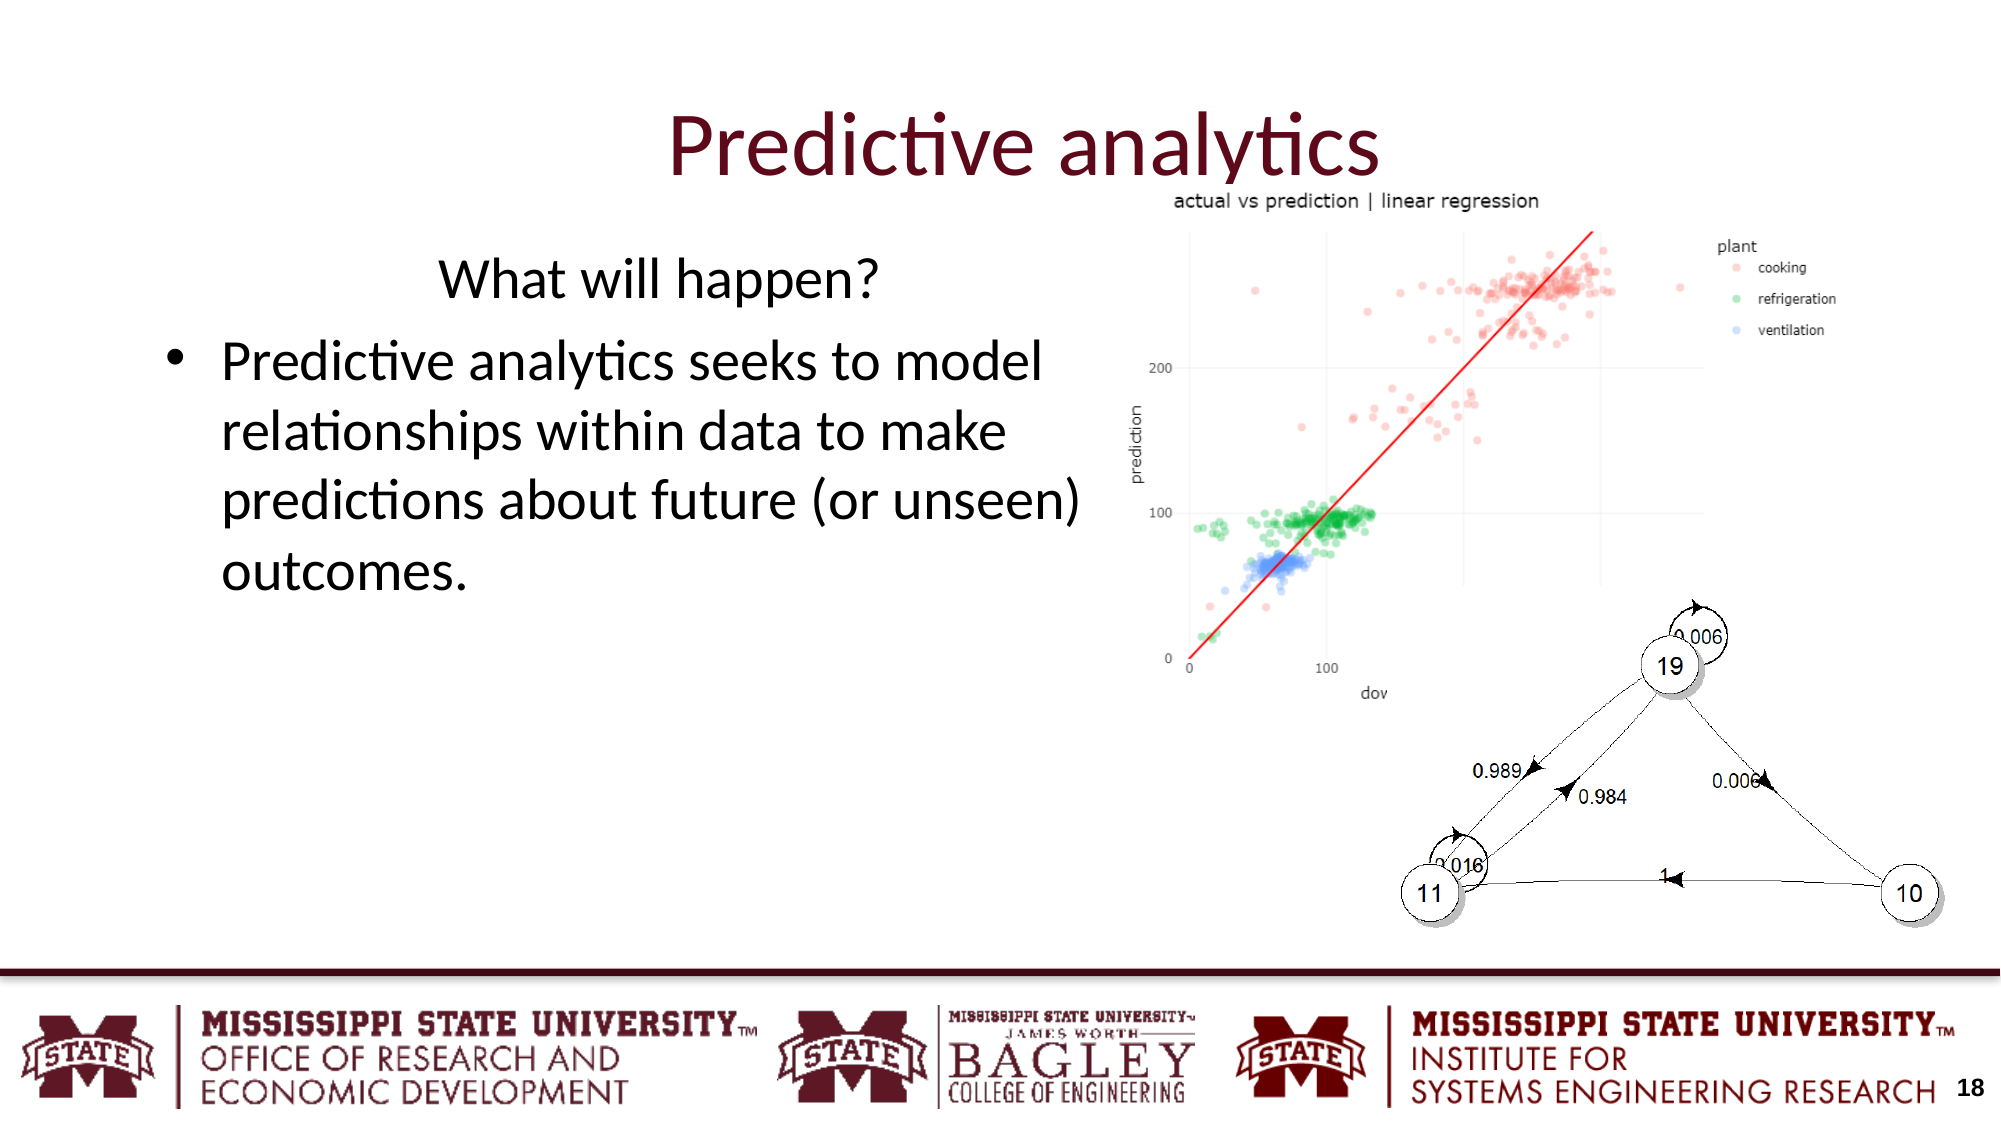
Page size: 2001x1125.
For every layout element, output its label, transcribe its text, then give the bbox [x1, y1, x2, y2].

picture [777, 1005, 1195, 1109]
list What will happen? Predictive analytics seeks to model relationships within data to make predictions about future (or unseen) outcomes. [150, 232, 1170, 941]
picture [21, 1005, 757, 1109]
title Predictive analytics [150, 45, 1900, 233]
picture [1125, 184, 1960, 952]
picture [1235, 1005, 1955, 1108]
